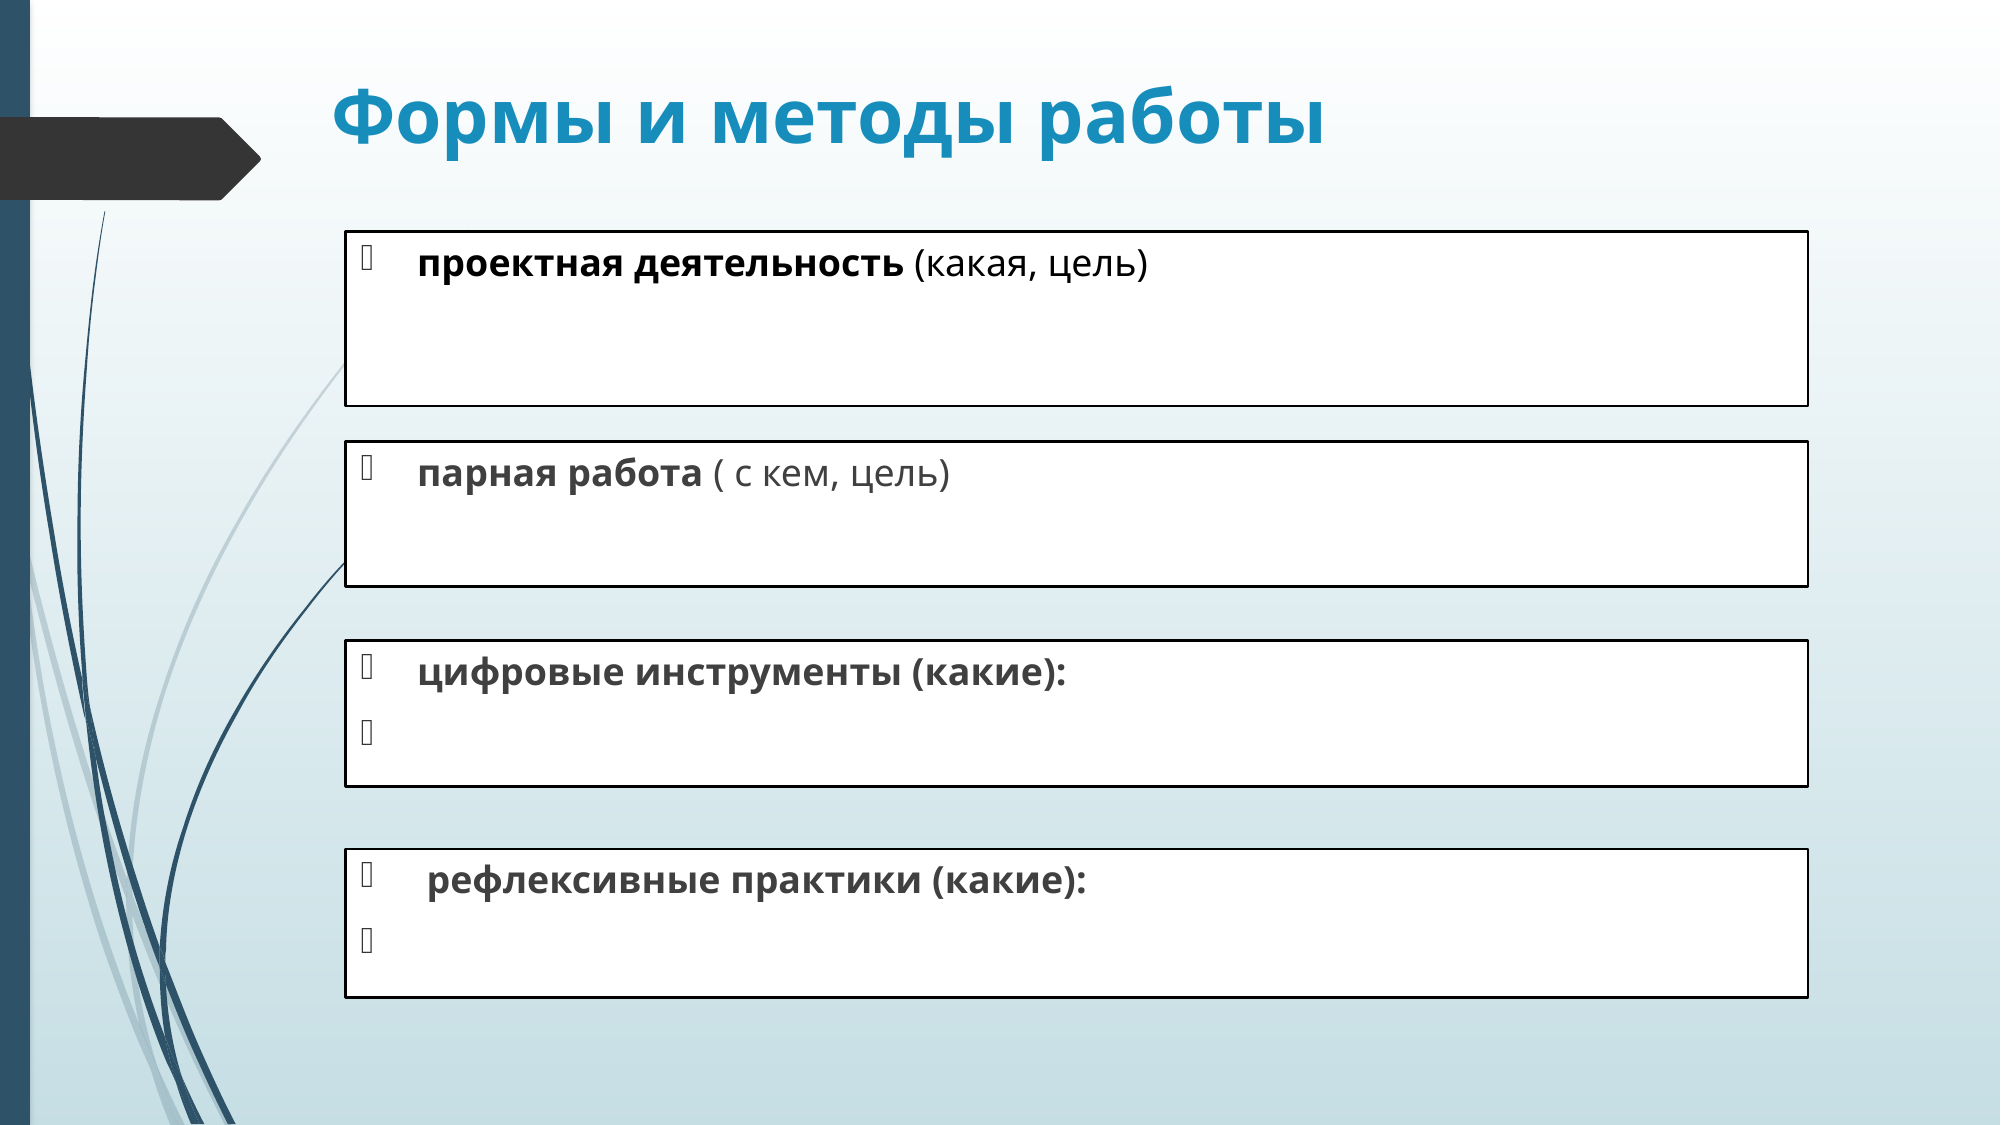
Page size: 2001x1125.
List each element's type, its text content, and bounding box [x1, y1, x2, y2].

text_box цифровые инструменты (какие): [344, 639, 1809, 788]
title Формы и методы работы [316, 60, 1884, 272]
list проектная деятельность (какая, цель) [344, 230, 1809, 407]
text_box рефлексивные практики (какие): [344, 848, 1809, 999]
text_box парная работа ( с кем, цель) [344, 440, 1809, 588]
